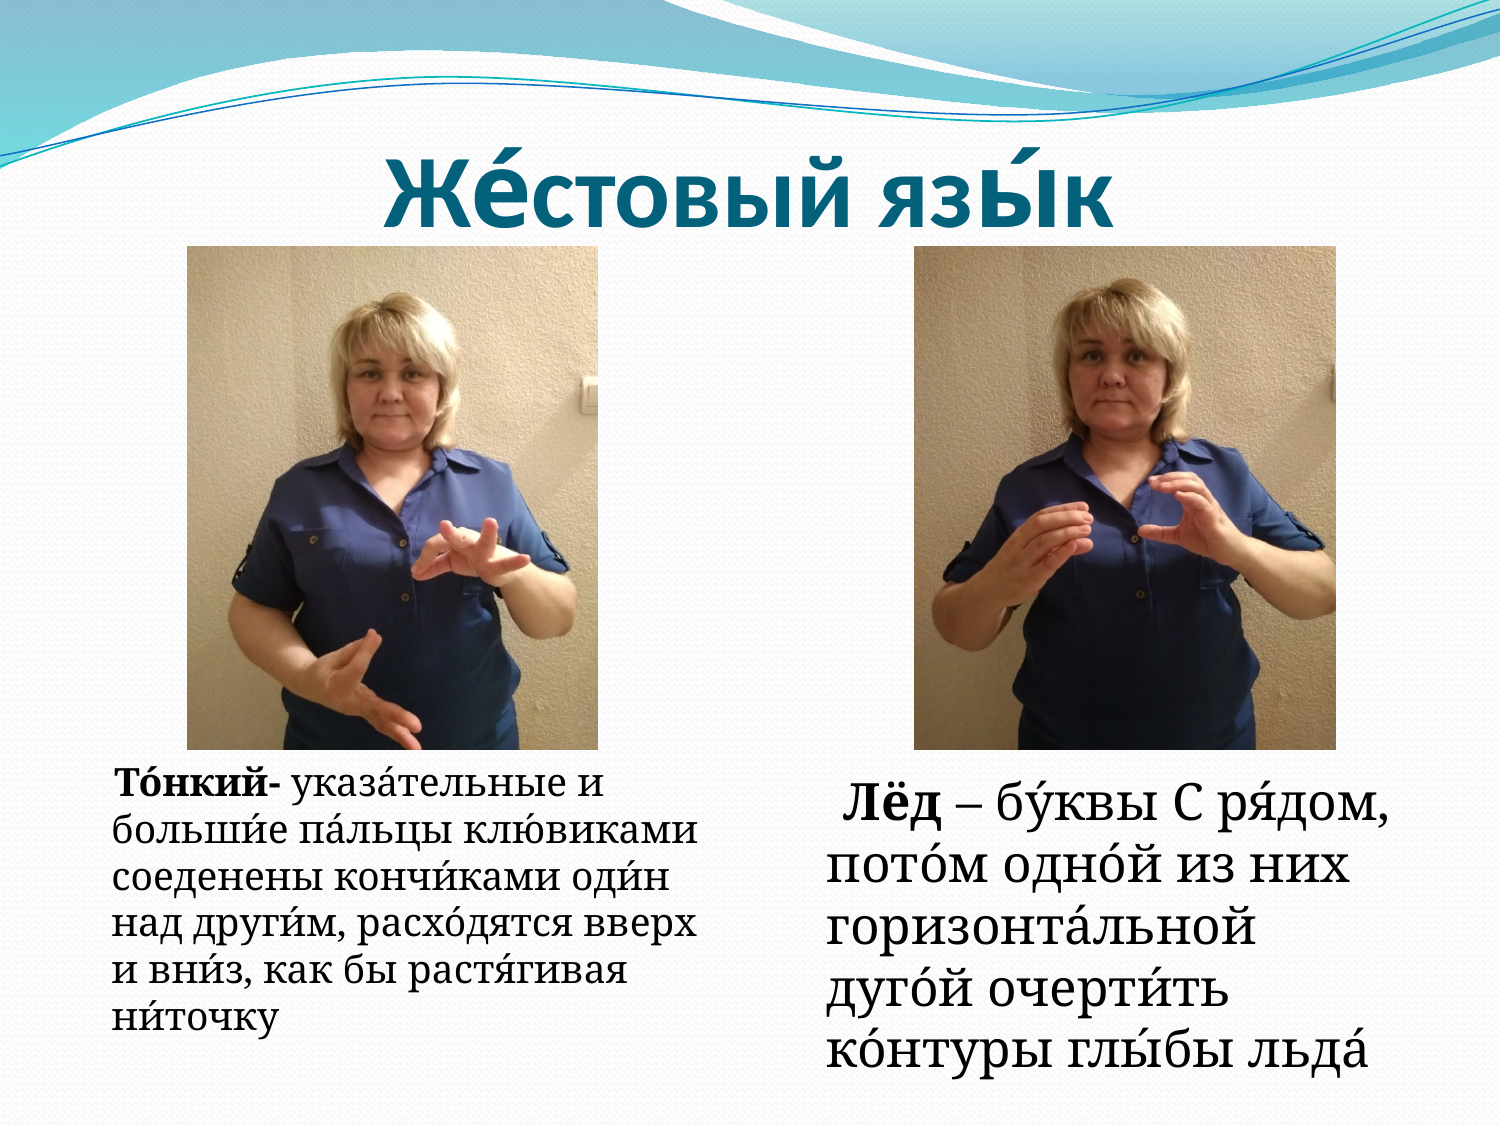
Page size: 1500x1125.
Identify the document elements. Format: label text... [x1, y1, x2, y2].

picture [913, 245, 1337, 751]
list Лёд – бу́квы С ря́дом, пото́м одно́й из них горизонта́льной дуго́й очерти́ть ко́нтуры глы́бы льда́ [761, 761, 1425, 1092]
picture [187, 245, 598, 751]
list То́нкий- указа́тельные и больши́е па́льцы клю́виками соеденены кончи́ками оди́н над други́м, расхо́дятся вверх и вни́з, как бы растя́гивая ни́точку [58, 750, 722, 1092]
title Же́стовый язы́к [75, 115, 1425, 303]
